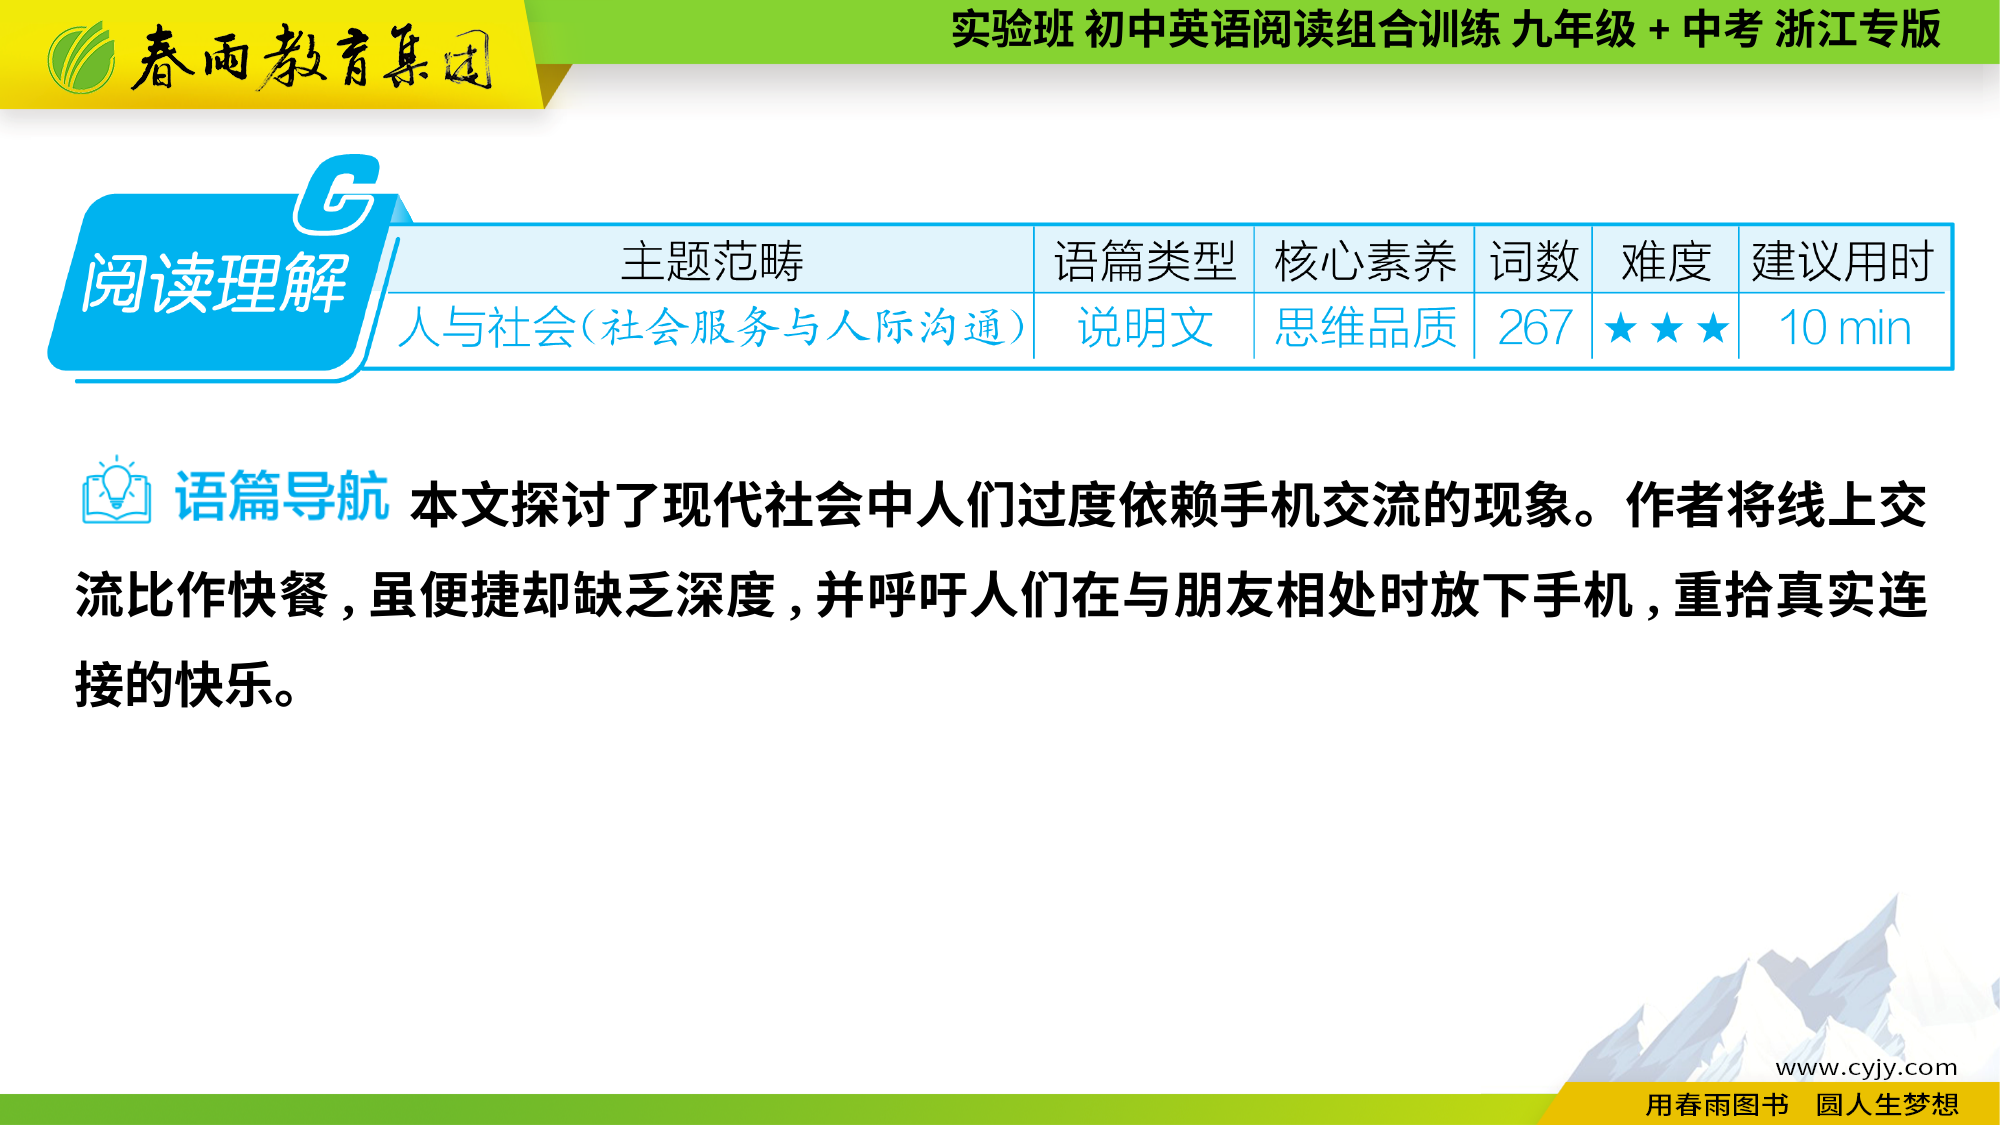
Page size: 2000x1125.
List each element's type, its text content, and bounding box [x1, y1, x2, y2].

list 本文探讨了现代社会中人们过度依赖手机交流的现象。作者将线上交流比作快餐,虽便捷却缺乏深度,并呼吁人们在与朋友相处时放下手机,重拾真实连接的快乐。 [59, 435, 1944, 724]
picture [0, 0, 2000, 1125]
